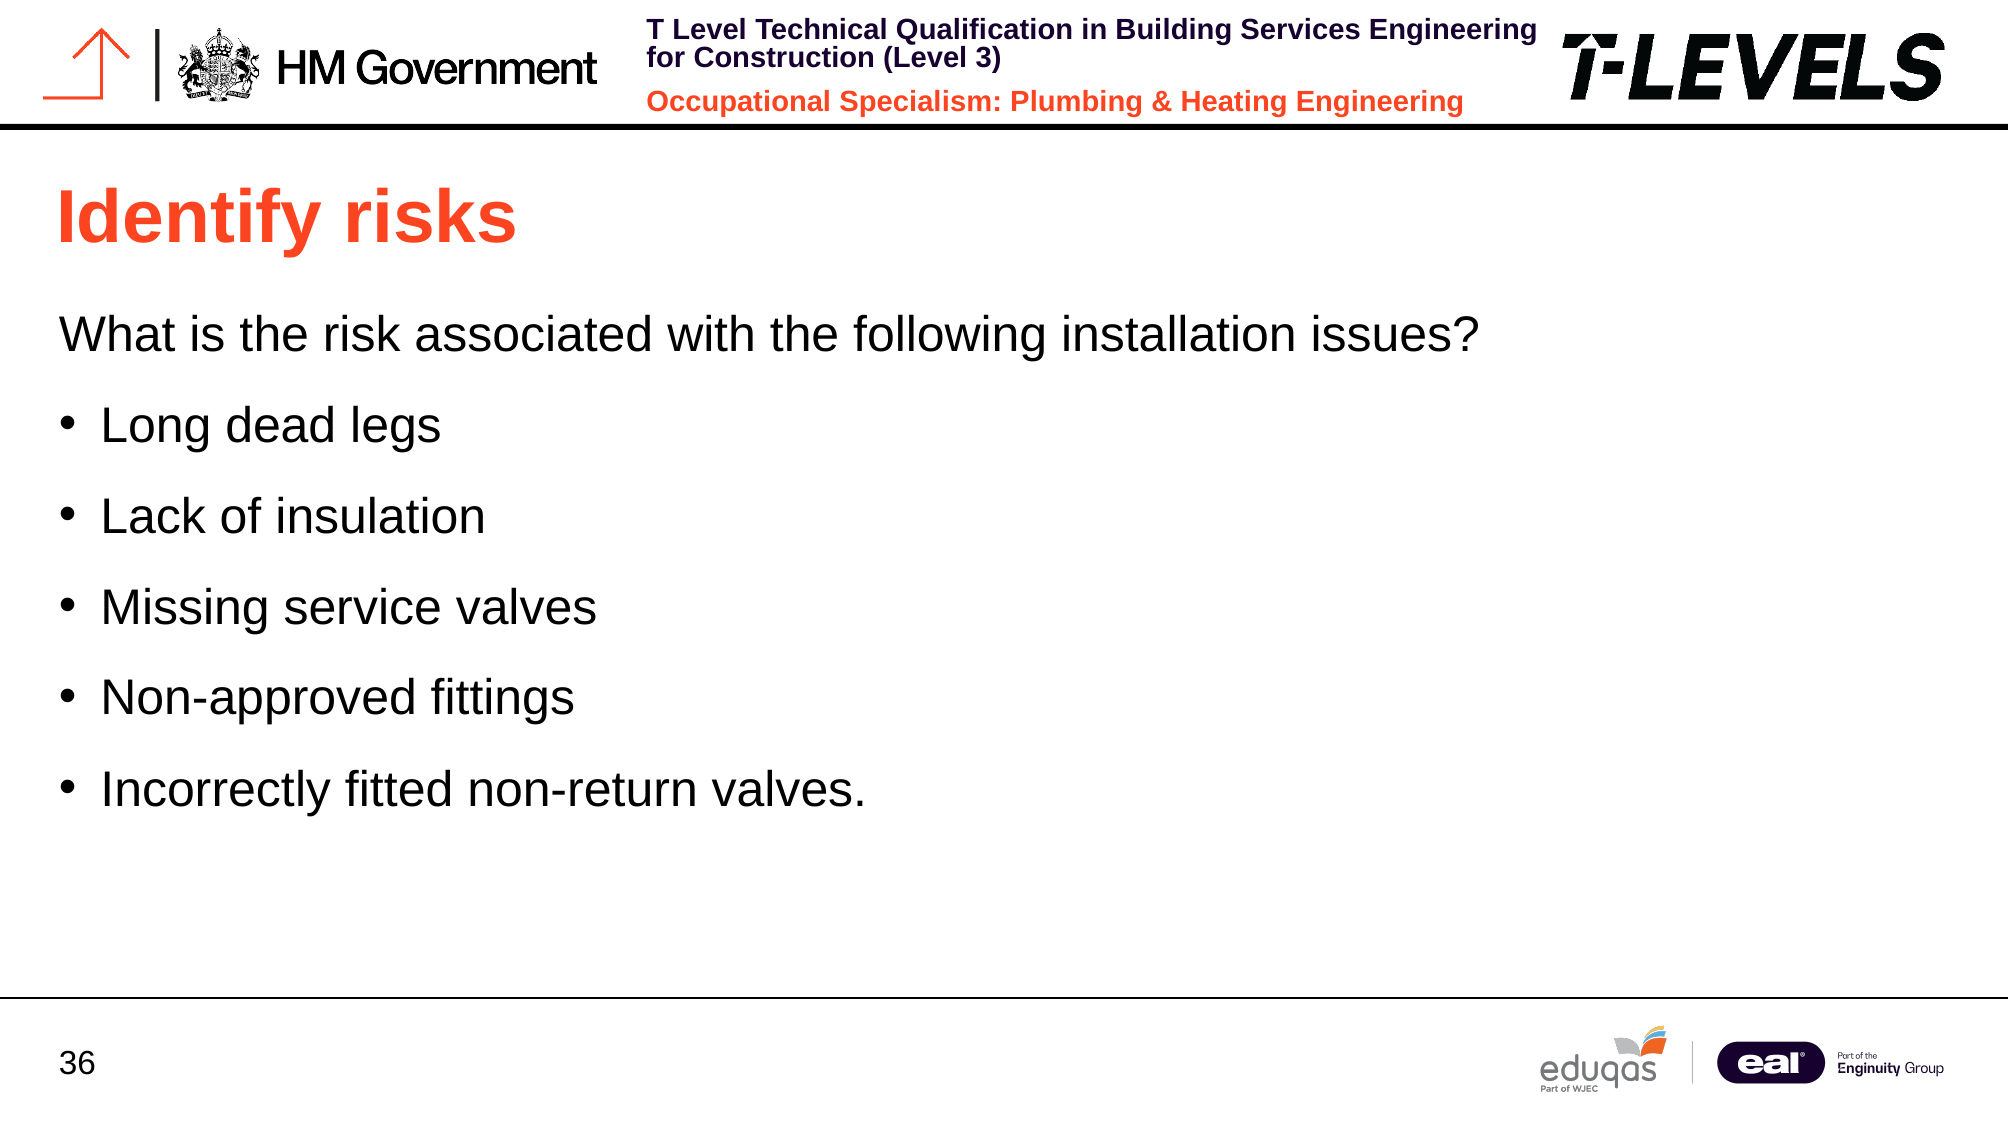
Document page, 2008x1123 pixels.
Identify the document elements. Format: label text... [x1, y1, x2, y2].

picture [155, 28, 597, 102]
picture [1543, 25, 1964, 108]
list What is the risk associated with the following installation issues? Long dead legs Lack of insulation Missing service valves Non-approved fittings Incorrectly fitted non-return valves. [59, 295, 1949, 966]
picture [1535, 1021, 1949, 1097]
picture [38, 27, 136, 100]
title Identify risks [41, 111, 1949, 314]
